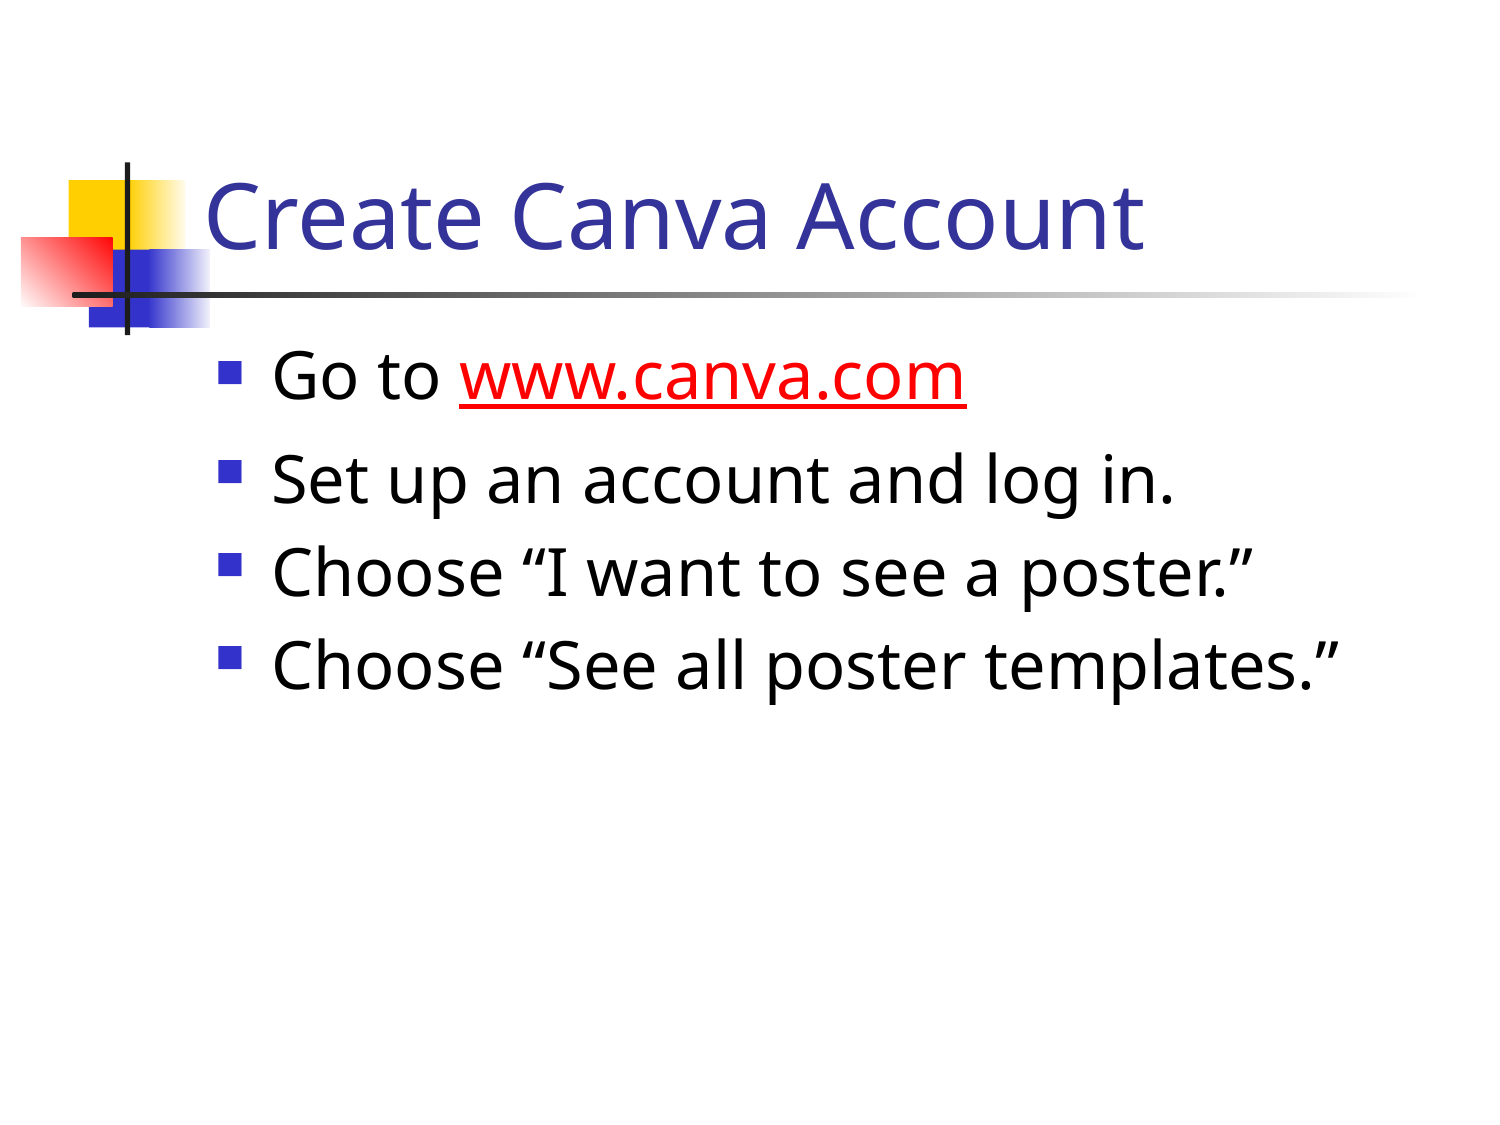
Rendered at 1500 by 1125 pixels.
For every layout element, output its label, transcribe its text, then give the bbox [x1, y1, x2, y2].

title Create Canva Account [188, 34, 1468, 276]
list Go to www.canva.com Set up an account and log in. Choose “I want to see a poster.” Choose “See all poster templates.” [199, 324, 1476, 1001]
